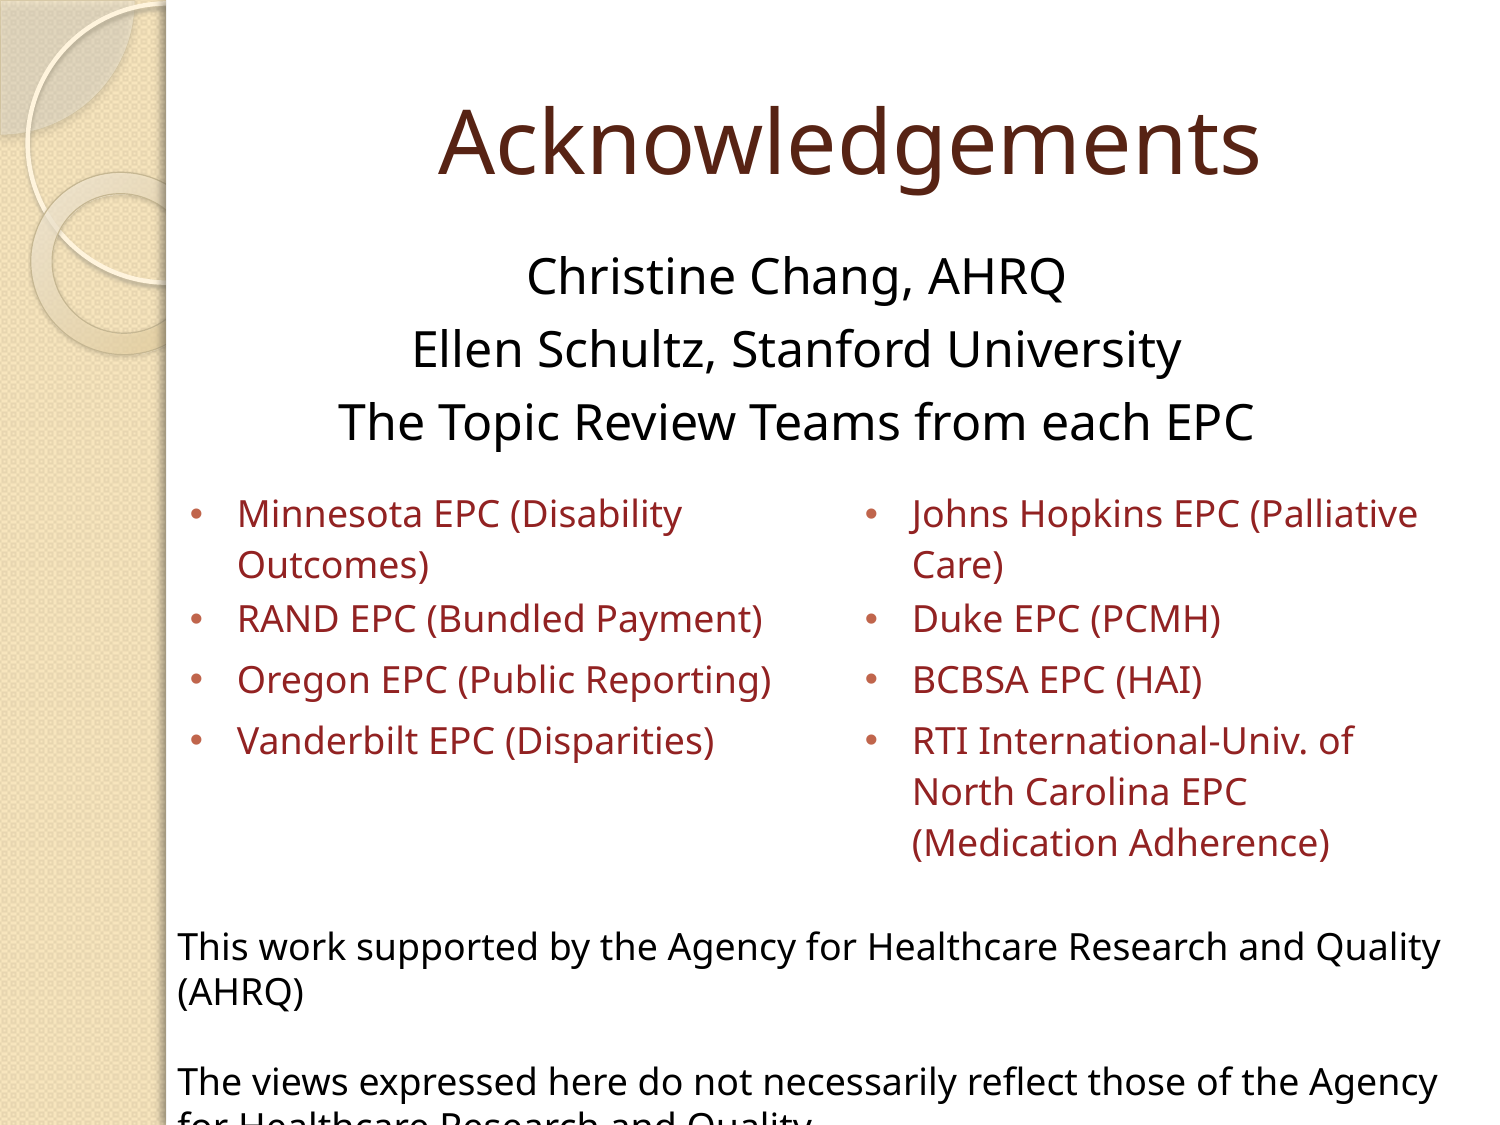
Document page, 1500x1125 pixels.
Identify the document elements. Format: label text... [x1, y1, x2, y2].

table_cell Duke EPC (PCMH) [850, 585, 1475, 646]
table_cell RTI International-Univ. of North Carolina EPC (Medication Adherence) [850, 707, 1475, 857]
table_cell RAND EPC (Bundled Payment) [175, 585, 850, 646]
table_header Minnesota EPC (Disability Outcomes) [175, 480, 850, 585]
table_cell BCBSA EPC (HAI) [850, 646, 1475, 707]
table_header Johns Hopkins EPC (Palliative Care) [850, 480, 1475, 585]
table_cell Vanderbilt EPC (Disparities) [175, 707, 850, 857]
list Christine Chang, AHRQ Ellen Schultz, Stanford University The Topic Review Teams from each EPC [174, 237, 1405, 488]
text_box This work supported by the Agency for Healthcare Research and Quality (AHRQ) The views expressed here do not necessarily reflect those of the Agency for Healthcare Research and Quality. [162, 915, 1488, 1125]
table_cell Oregon EPC (Public Reporting) [175, 646, 850, 707]
title Acknowledgements [235, 45, 1466, 233]
